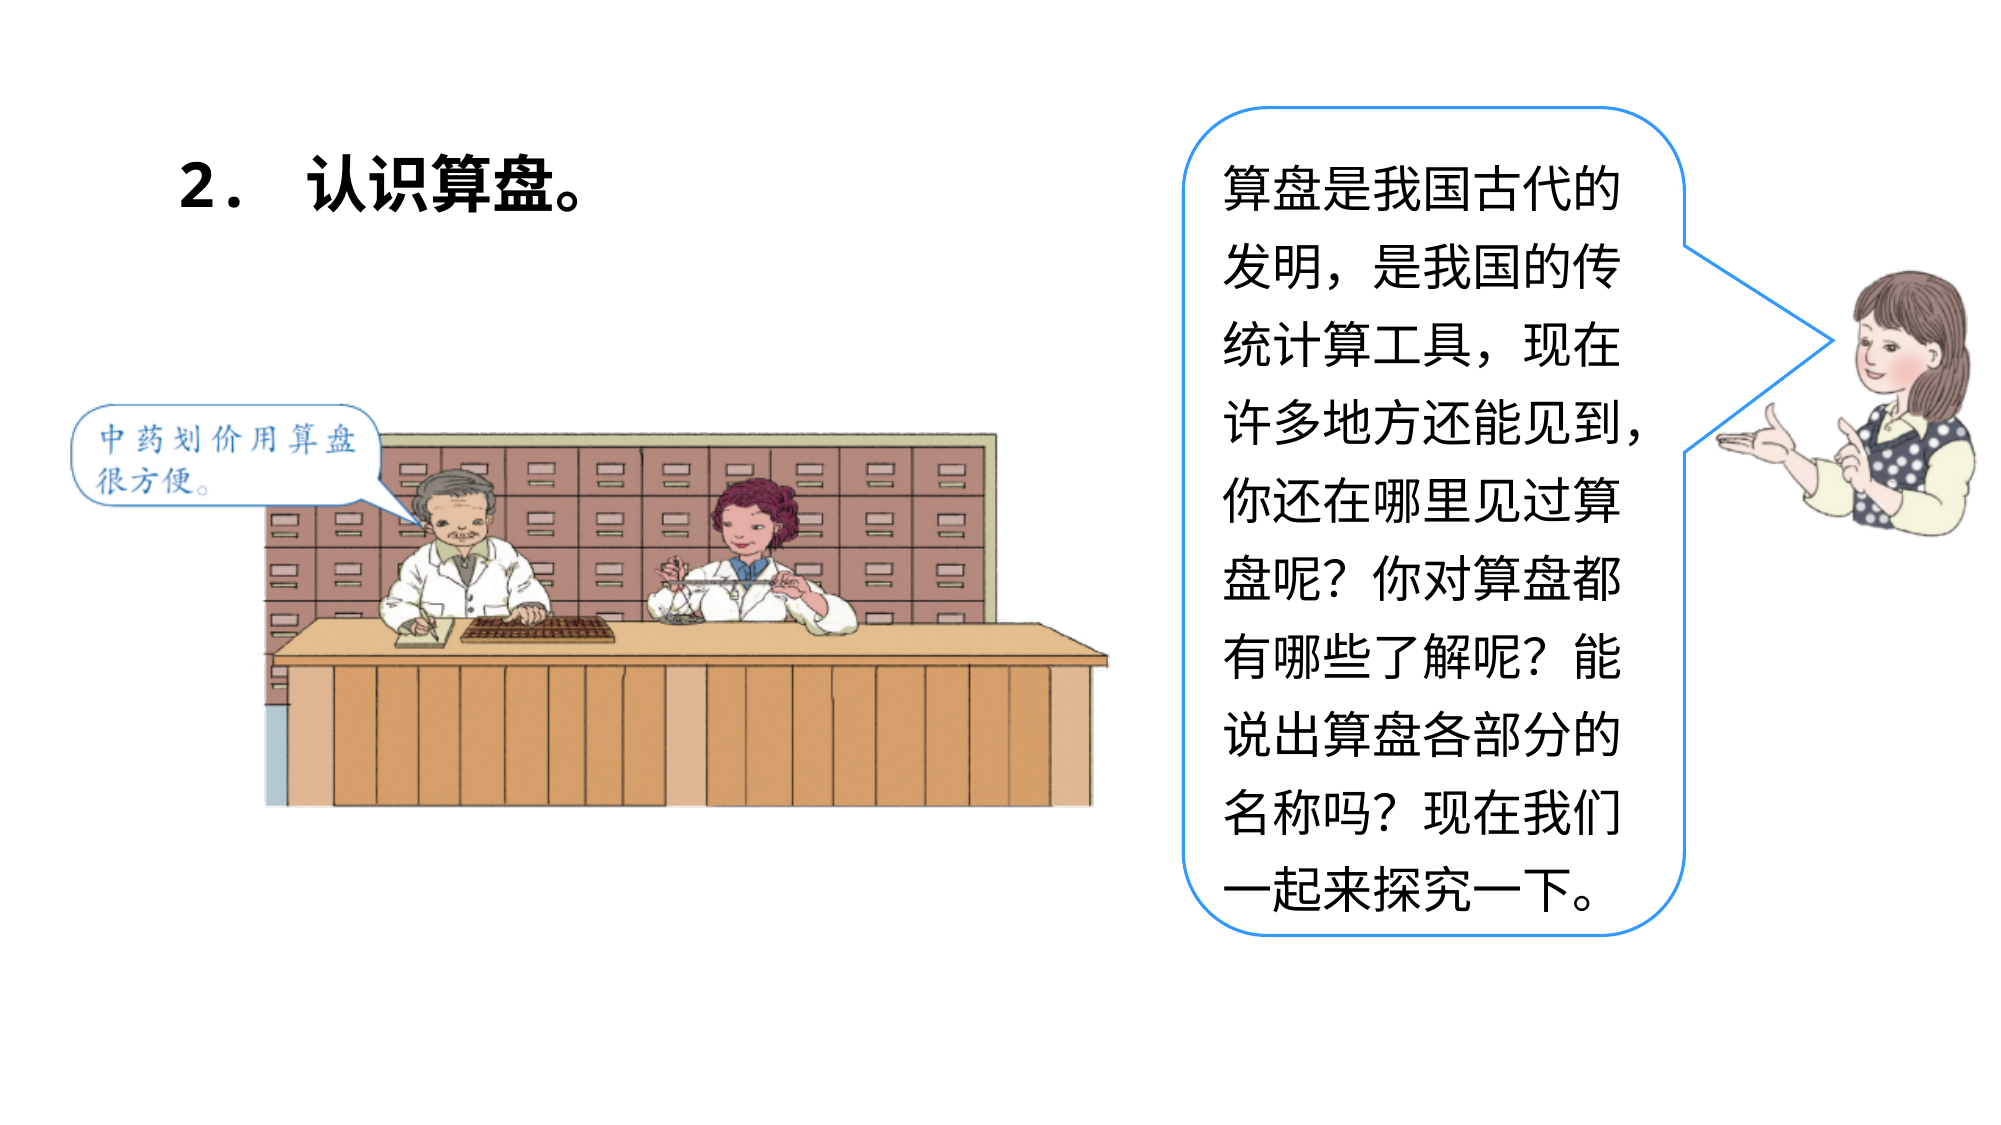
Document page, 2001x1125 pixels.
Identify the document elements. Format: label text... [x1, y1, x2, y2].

text_box 算盘是我国古代的发明，是我国的传统计算工具，现在许多地方还能见到，你还在哪里见过算盘呢？你对算盘都有哪些了解呢？能说出算盘各部分的名称吗？现在我们一起来探究一下。 [1183, 107, 1720, 936]
picture [63, 395, 1113, 809]
text_box 2. 认识算盘。 [163, 137, 633, 228]
picture [1712, 268, 1985, 541]
